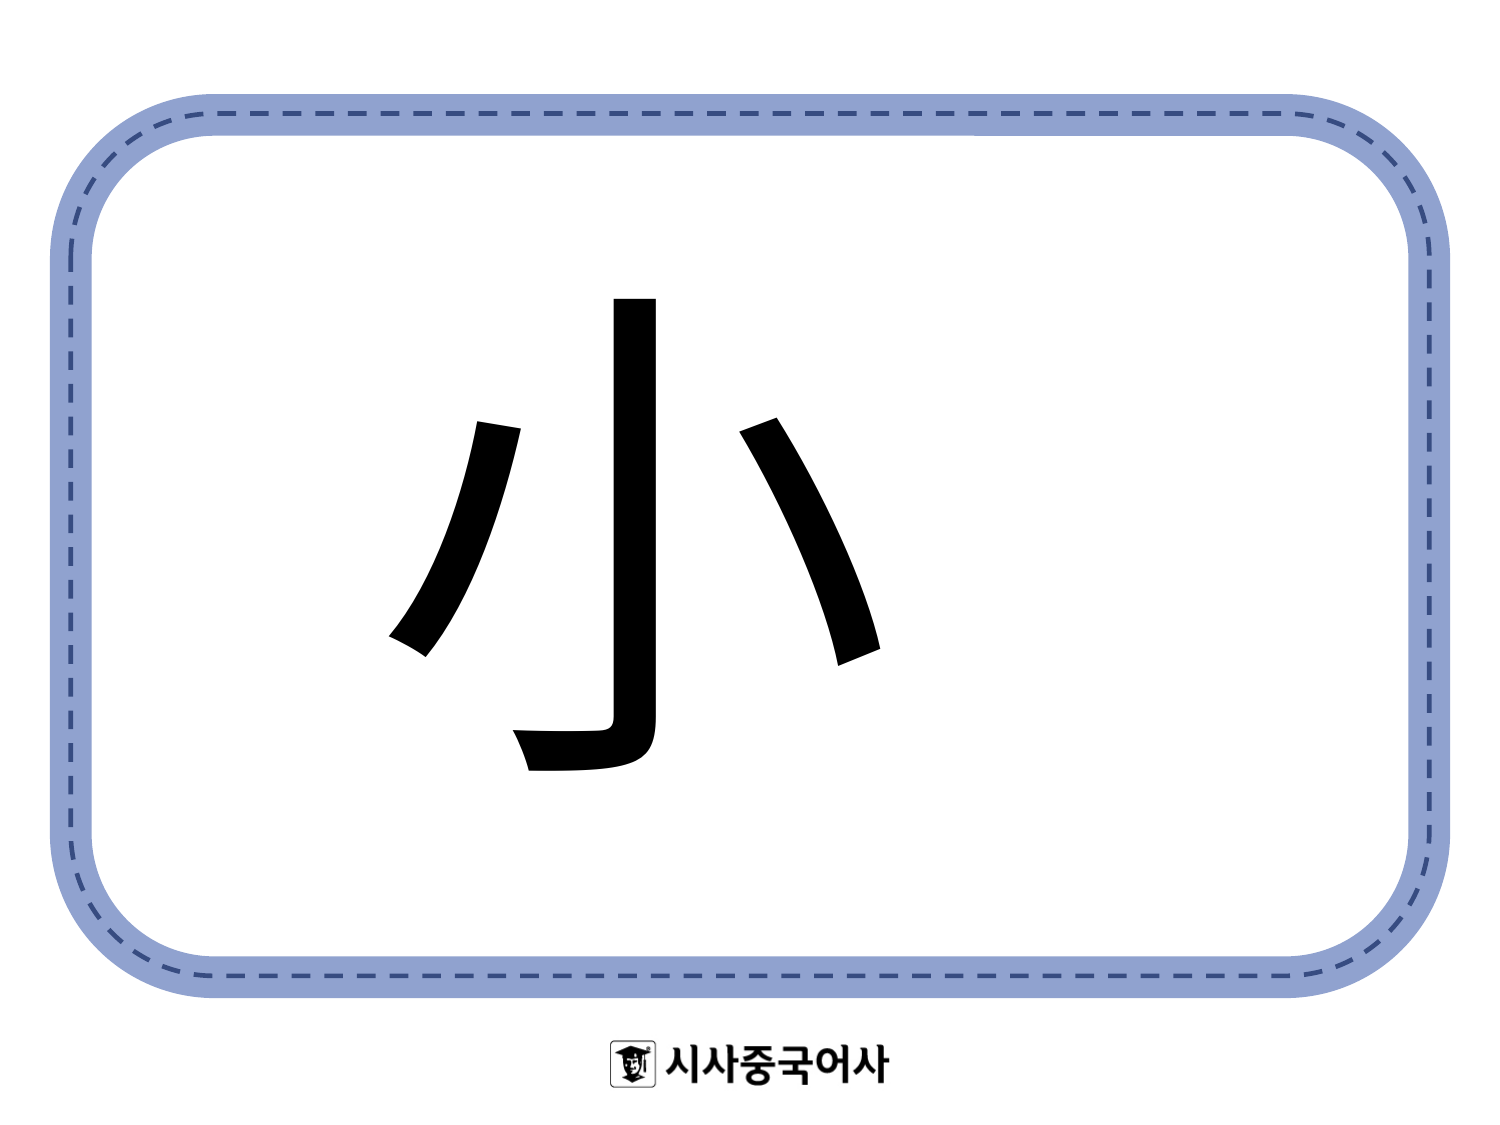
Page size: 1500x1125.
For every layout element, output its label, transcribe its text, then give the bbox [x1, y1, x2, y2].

text_box 小 [145, 189, 1354, 853]
picture [602, 1034, 898, 1094]
